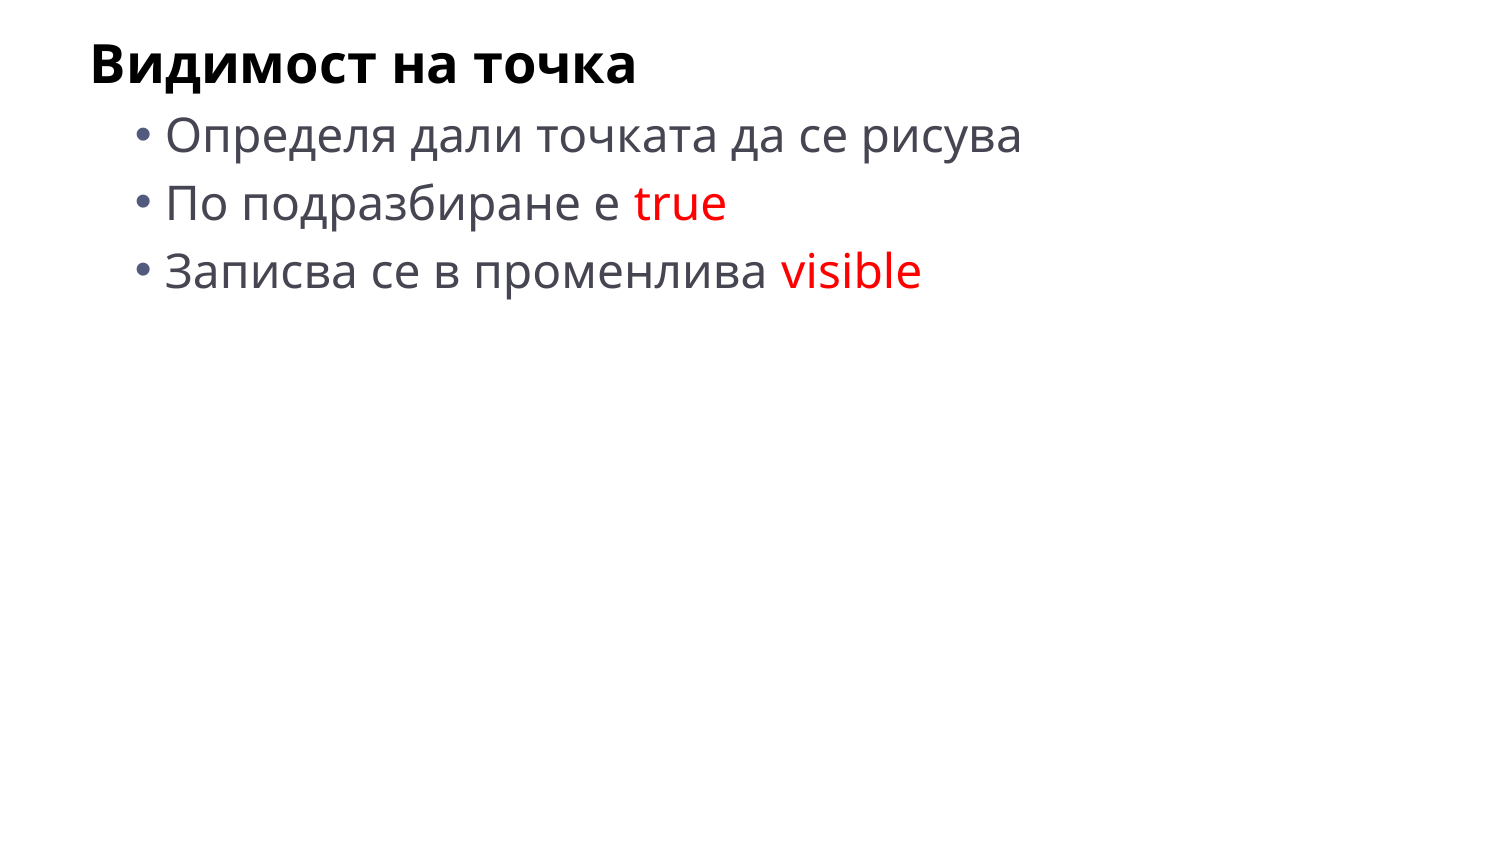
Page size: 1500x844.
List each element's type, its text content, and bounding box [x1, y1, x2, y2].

list Видимост на точка Определя дали точката да се рисува По подразбиране е true Записва се в променлива visible [75, 21, 1475, 835]
